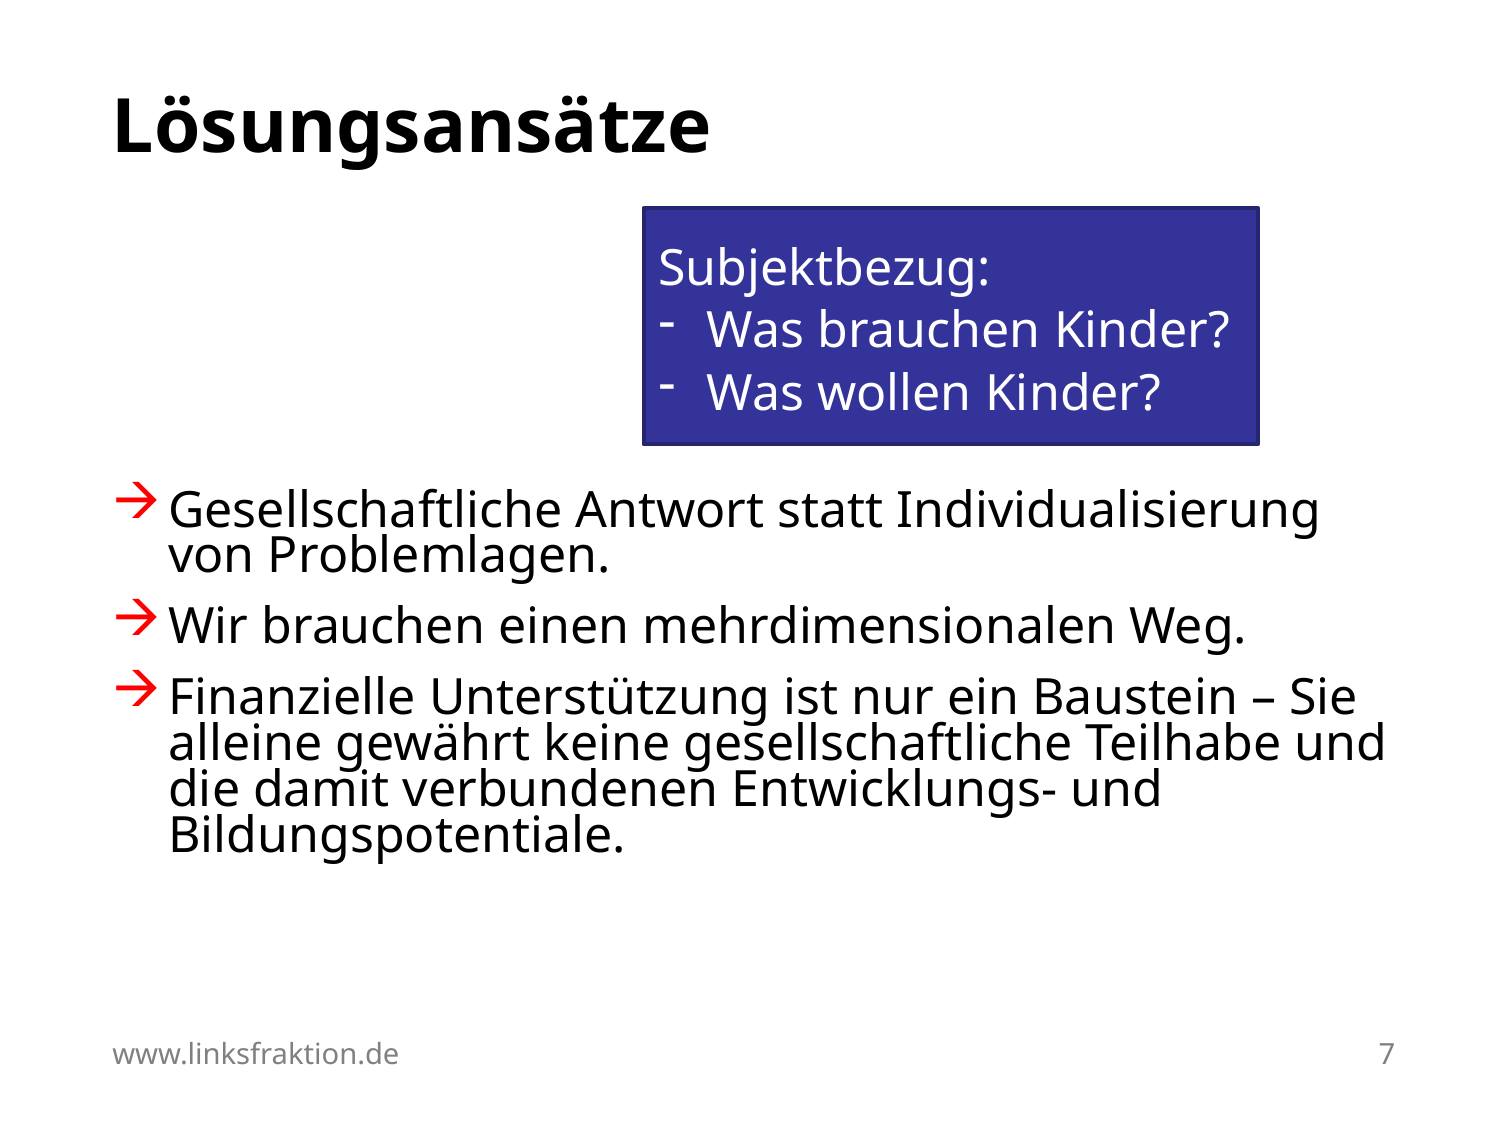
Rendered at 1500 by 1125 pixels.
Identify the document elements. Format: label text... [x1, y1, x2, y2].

title Lösungsansätze [111, 91, 1400, 207]
list Gesellschaftliche Antwort statt Individualisierung von Problemlagen. Wir brauchen einen mehrdimensionalen Weg. Finanzielle Unterstützung ist nur ein Baustein – Sie alleine gewährt keine gesellschaftliche Teilhabe und die damit verbundenen Entwicklungs- und Bildungspotentiale. [111, 207, 1401, 912]
text_box Subjektbezug: Was brauchen Kinder? Was wollen Kinder? [642, 206, 1260, 446]
slide_number 7 [1045, 1015, 1396, 1095]
footer www.linksfraktion.de [111, 1015, 588, 1095]
